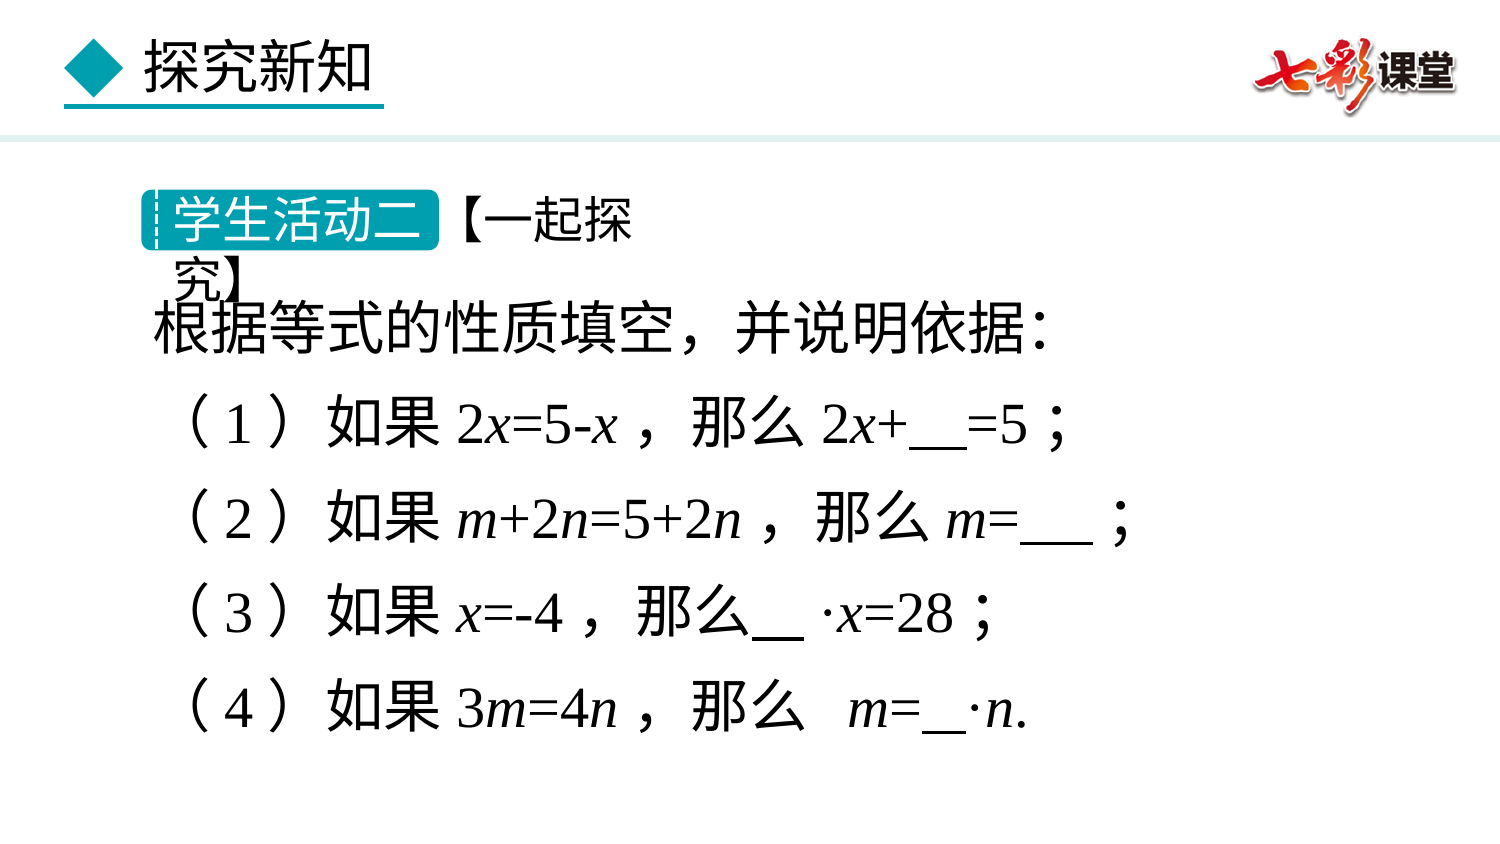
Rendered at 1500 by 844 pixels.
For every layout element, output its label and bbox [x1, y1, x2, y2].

text_box [141, 180, 744, 257]
picture [1249, 32, 1461, 118]
